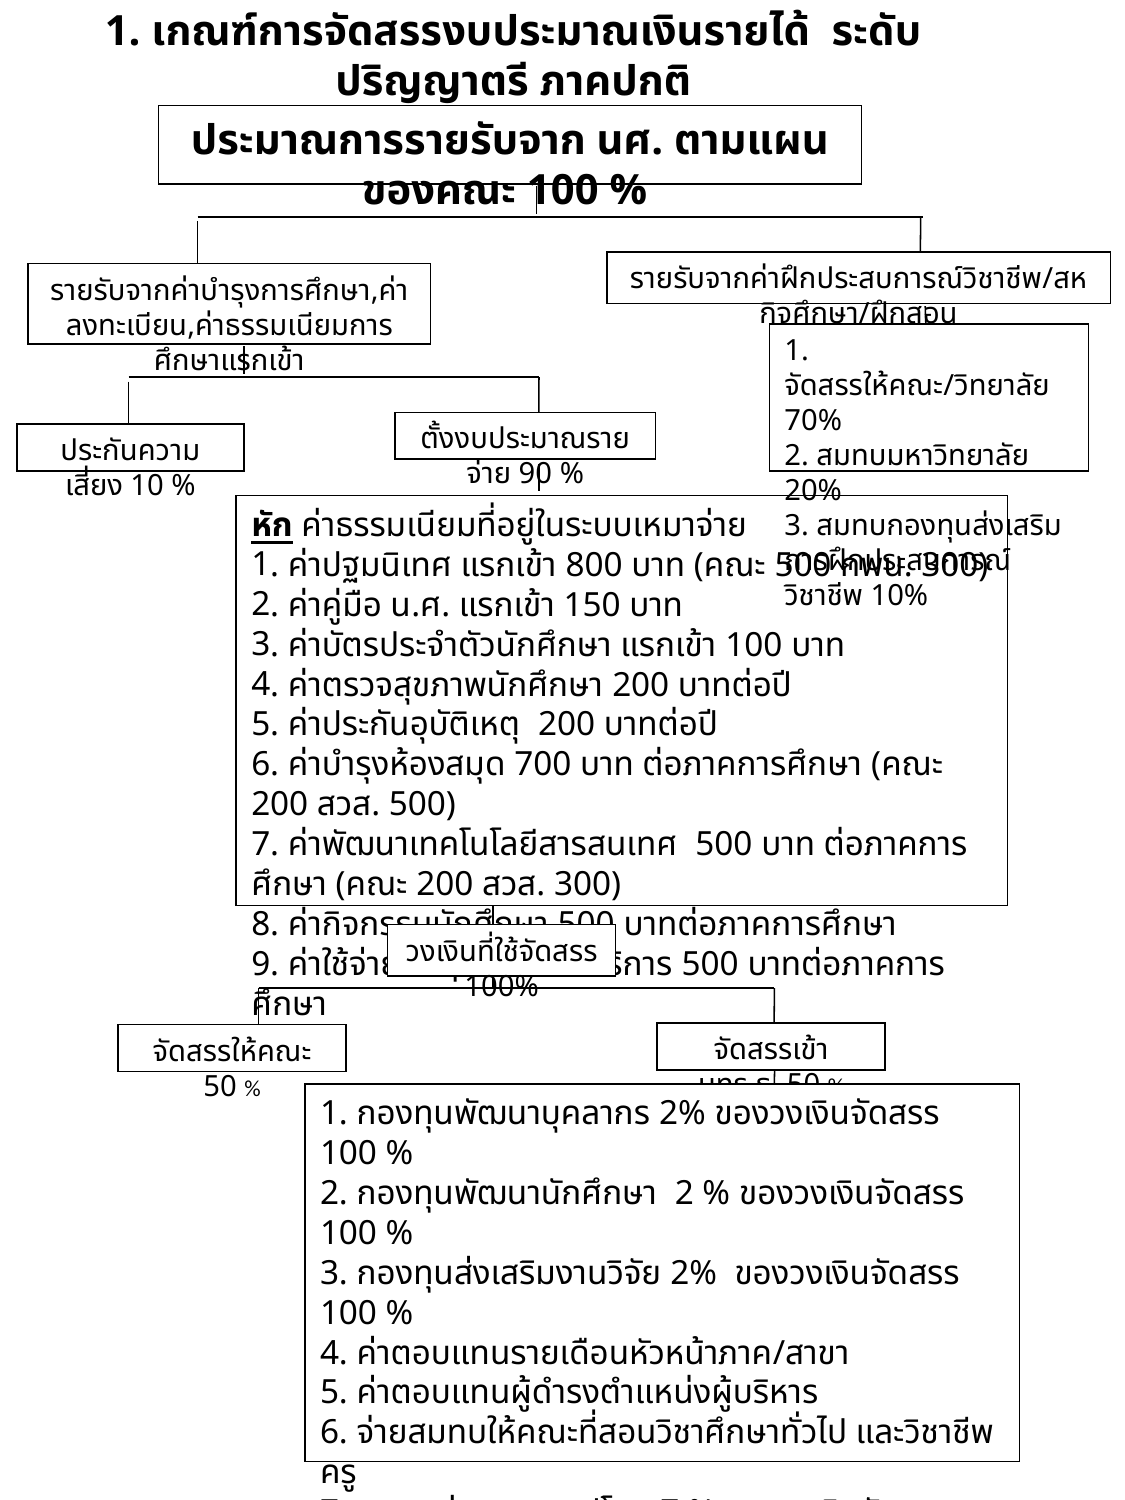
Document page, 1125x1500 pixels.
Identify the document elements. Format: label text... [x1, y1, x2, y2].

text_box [16, 105, 1111, 1462]
text_box 1. เกณฑ์การจัดสรรงบประมาณเงินรายได้ ระดับปริญญาตรี ภาคปกติ [19, 0, 1008, 104]
